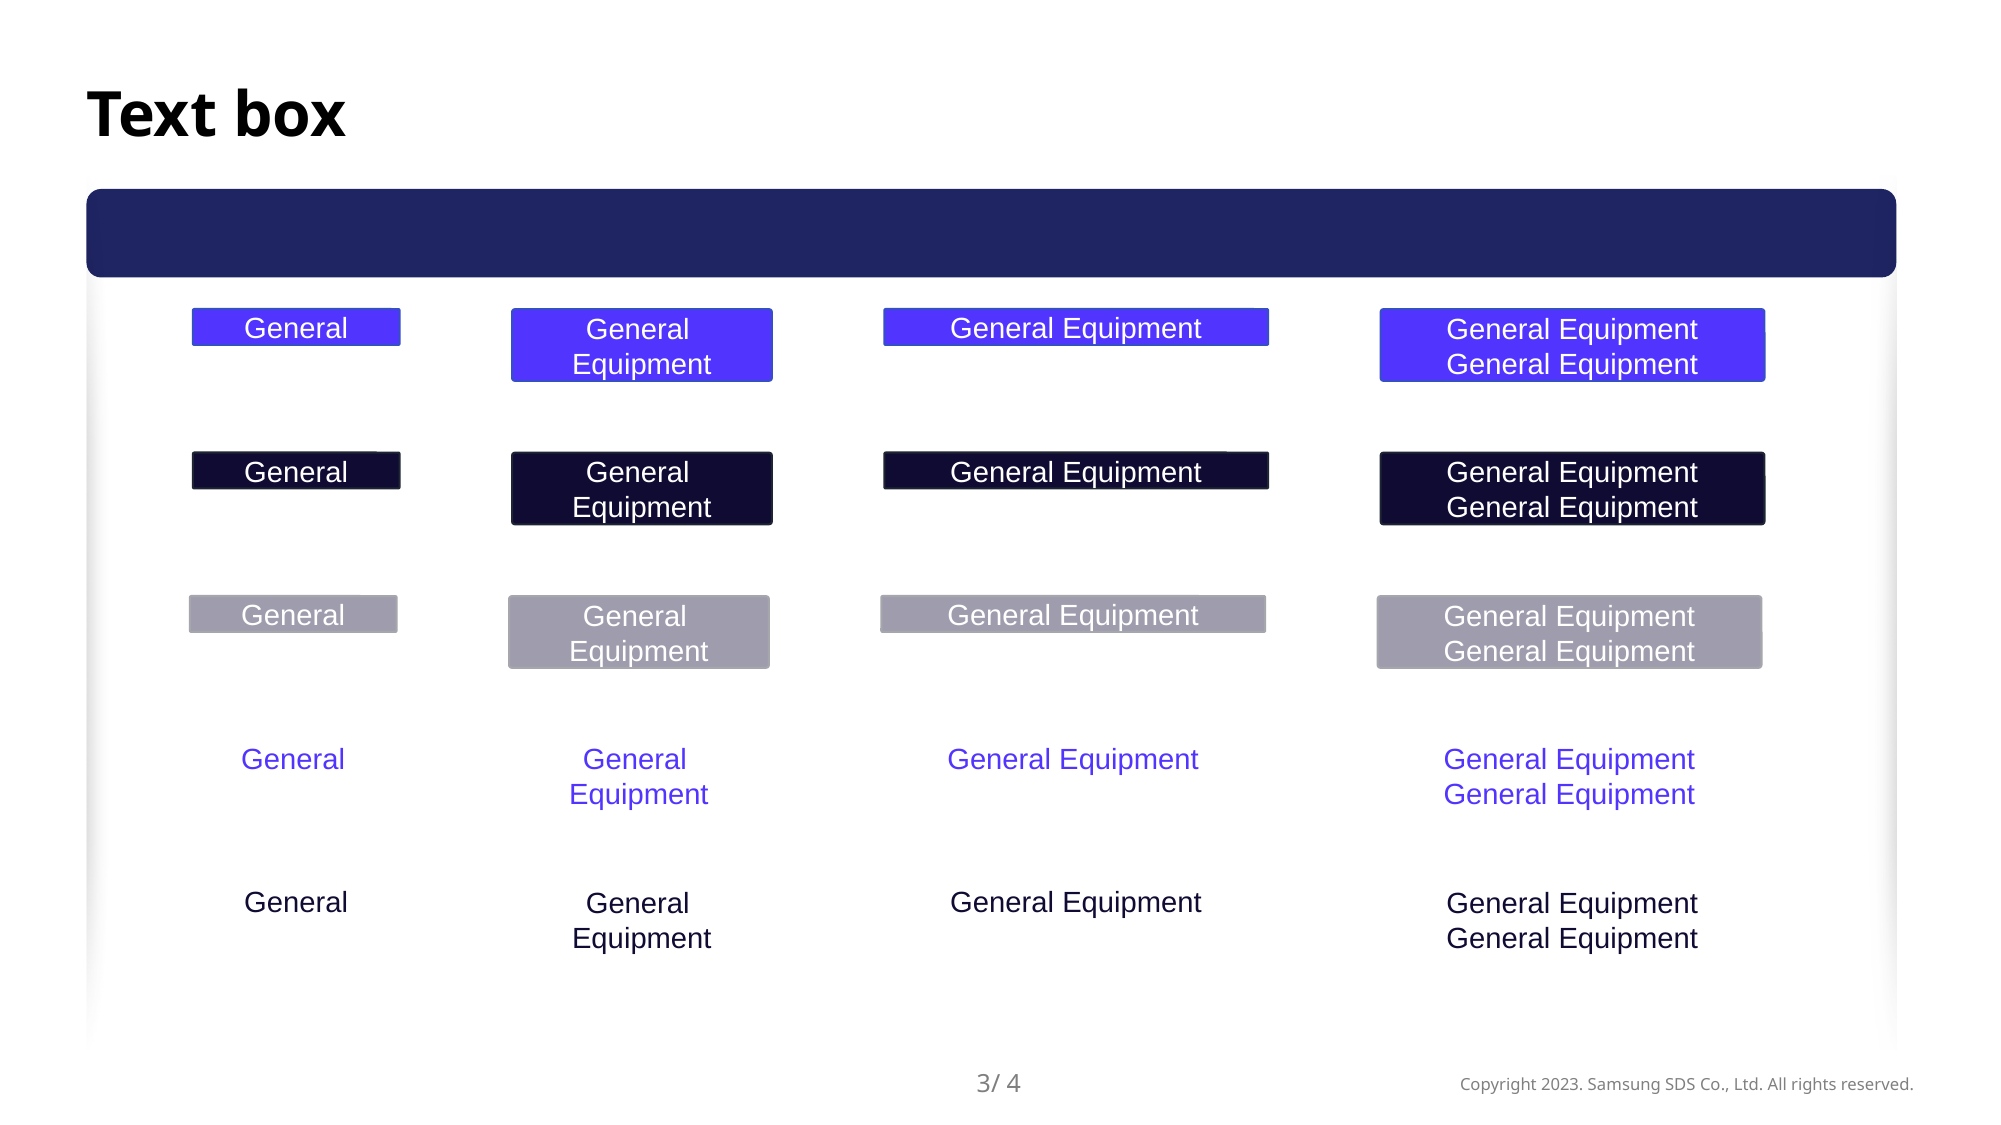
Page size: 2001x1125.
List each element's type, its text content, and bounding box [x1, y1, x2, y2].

text_box Text box [86, 66, 1535, 149]
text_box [86, 175, 1897, 1050]
